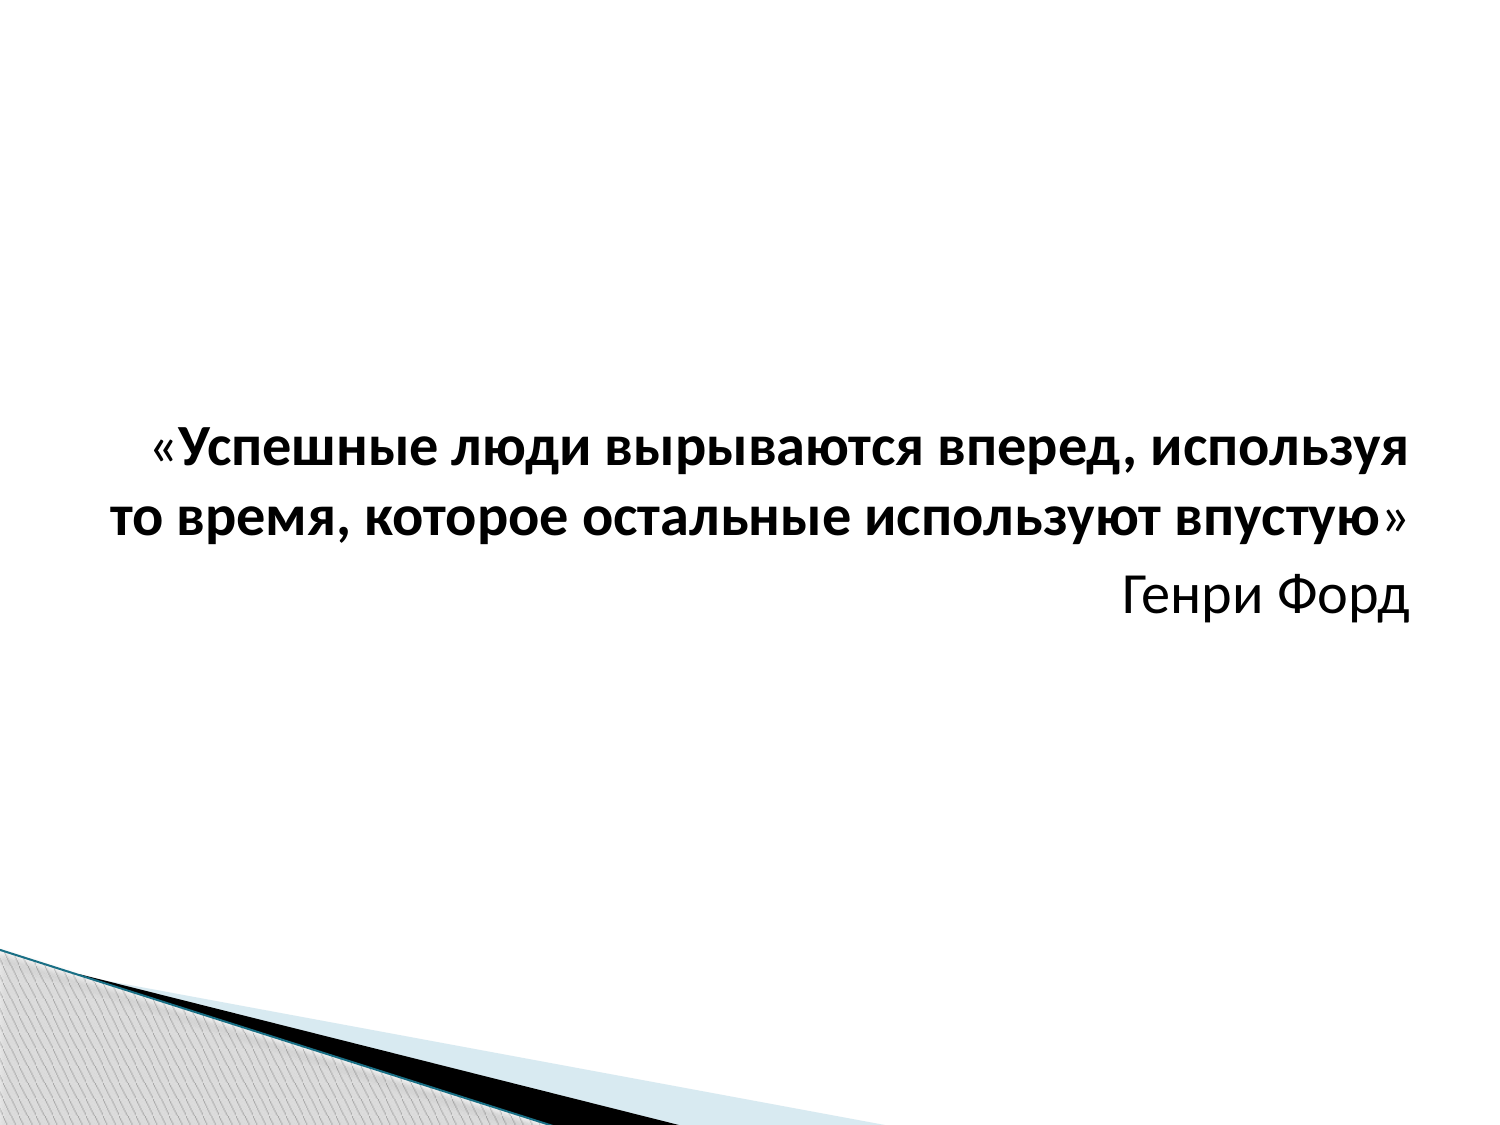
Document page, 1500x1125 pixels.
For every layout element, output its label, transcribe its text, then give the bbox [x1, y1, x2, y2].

list «Успешные люди вырываются вперед, используя то время, которое остальные используют впустую» Генри Форд [75, 243, 1425, 986]
